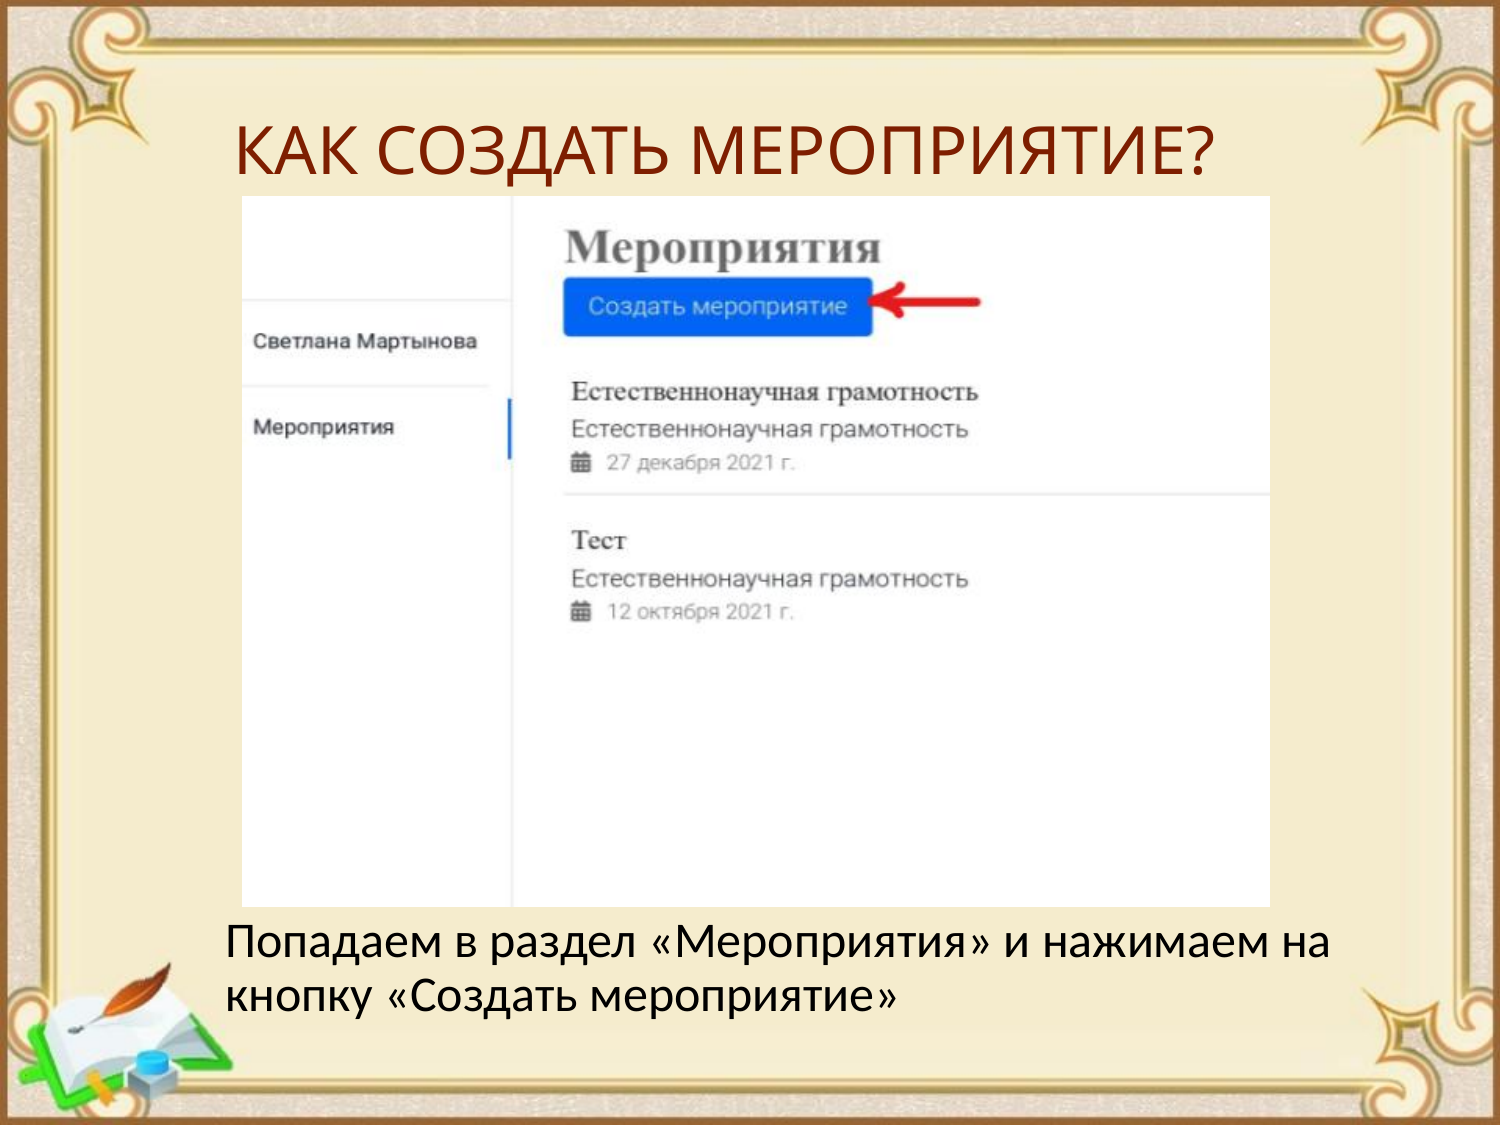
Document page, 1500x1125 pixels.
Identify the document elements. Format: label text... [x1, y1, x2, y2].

title КАК СОЗДАТЬ МЕРОПРИЯТИЕ? [103, 75, 1347, 197]
list Попадаем в раздел «Мероприятия» и нажимаем на кнопку «Создать мероприятие» [210, 906, 1442, 1035]
picture [0, 0, 1500, 1125]
